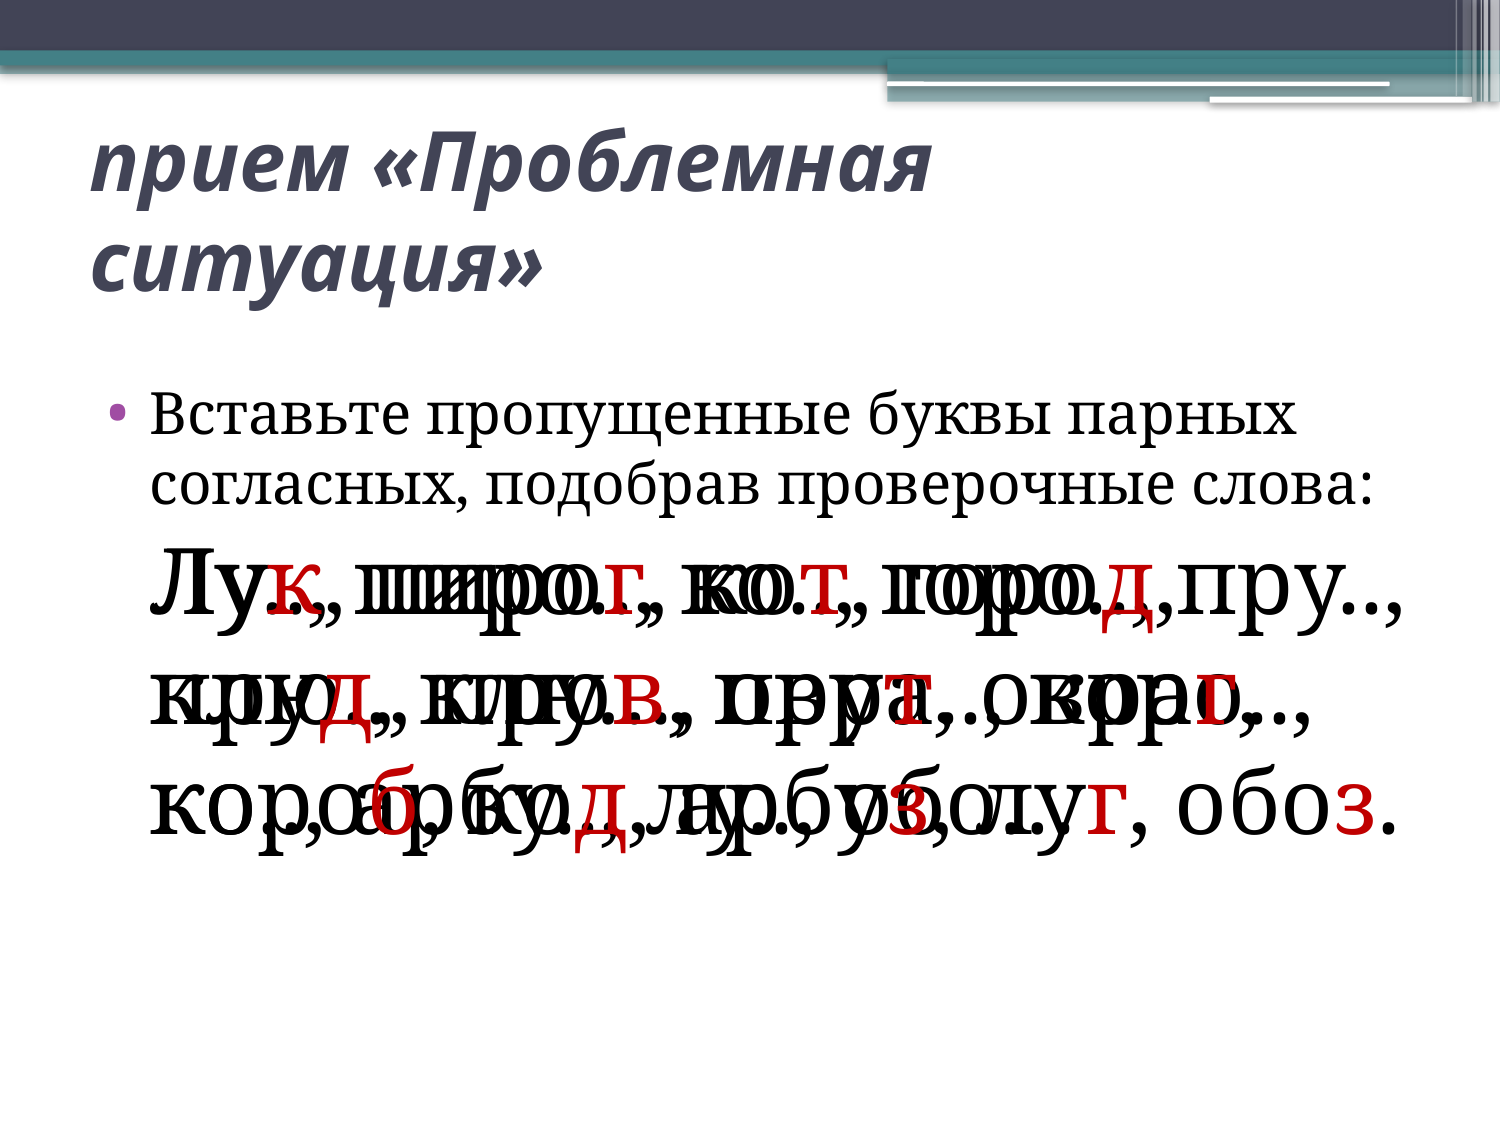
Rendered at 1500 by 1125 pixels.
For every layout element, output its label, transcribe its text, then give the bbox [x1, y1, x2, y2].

title прием «Проблемная ситуация» [75, 125, 1425, 291]
list Вставьте пропущенные буквы парных согласных, подобрав проверочные слова: Лу.., пиро.., ко.., горо.., пру.., клю.., пру…, овра.., коро.., ко.., арбу.., лу.., обо… [75, 368, 1425, 870]
text_box Лук, пирог, кот, город, пруд, клюв, прут, овраг, короб, код, арбуз, луг, обоз. [135, 515, 1435, 860]
